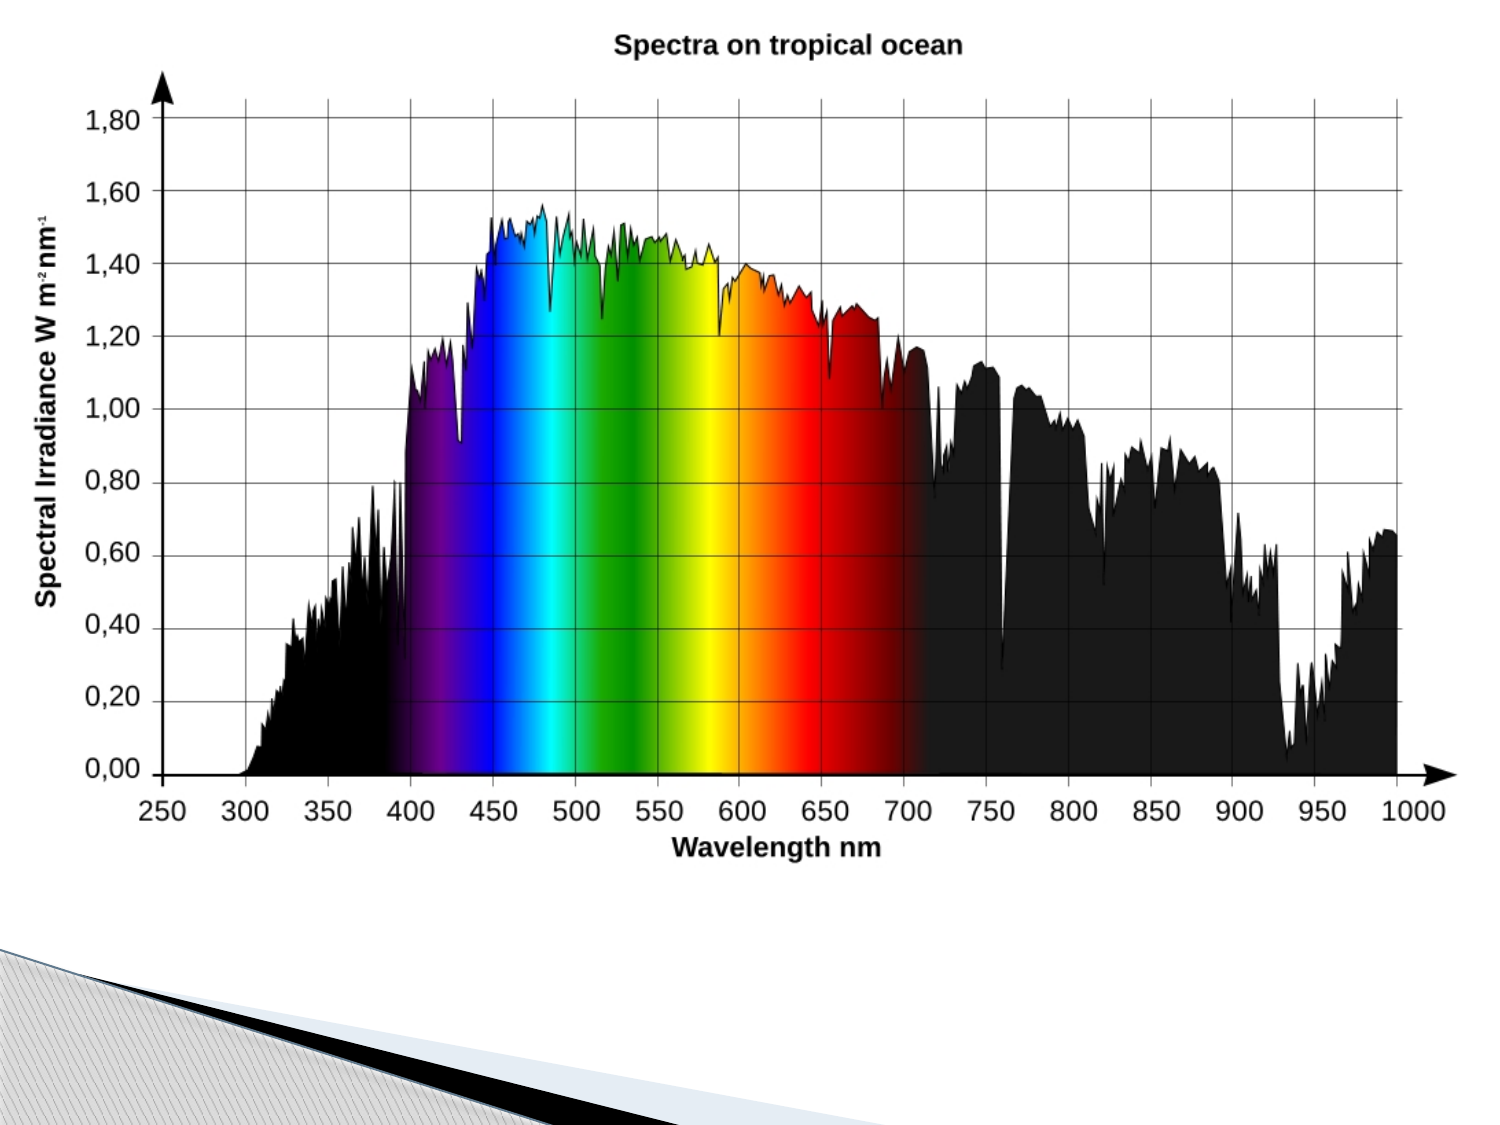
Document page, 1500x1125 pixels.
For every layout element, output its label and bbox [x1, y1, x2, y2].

picture [0, 0, 1495, 896]
